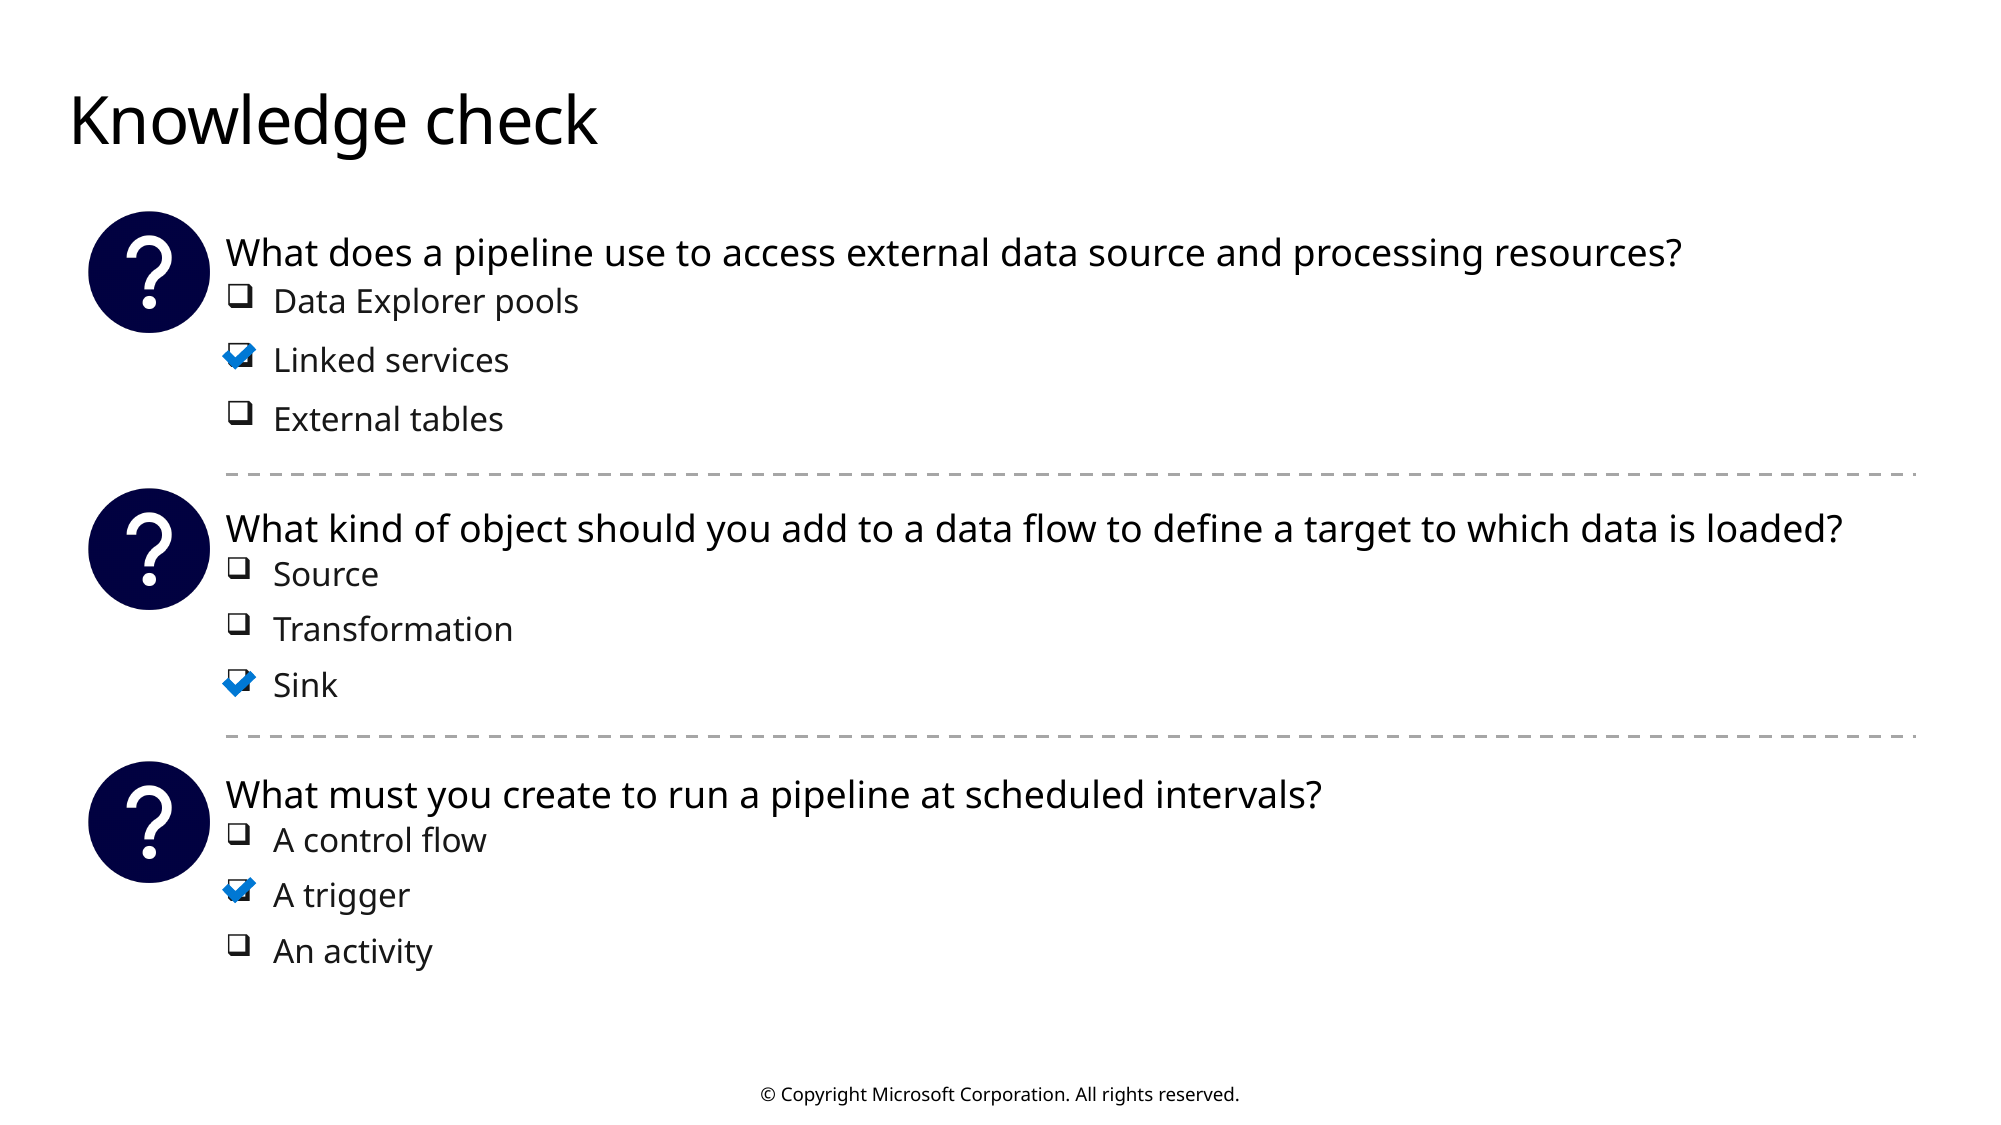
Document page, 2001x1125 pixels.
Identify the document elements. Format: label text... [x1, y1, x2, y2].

list What must you create to run a pipeline at scheduled intervals? A control flow A trigger An activity [225, 746, 1930, 1002]
list What kind of object should you add to a data flow to define a target to which data is loaded? Source Transformation Sink [225, 489, 1930, 727]
list What does a pipeline use to access external data source and processing resources? Data Explorer pools Linked services External tables [225, 215, 1930, 452]
text_box [225, 674, 253, 694]
picture [72, 745, 226, 899]
text_box [225, 347, 253, 366]
title Knowledge check [68, 72, 1930, 184]
picture [72, 195, 226, 350]
picture [72, 471, 226, 626]
text_box [226, 880, 253, 900]
